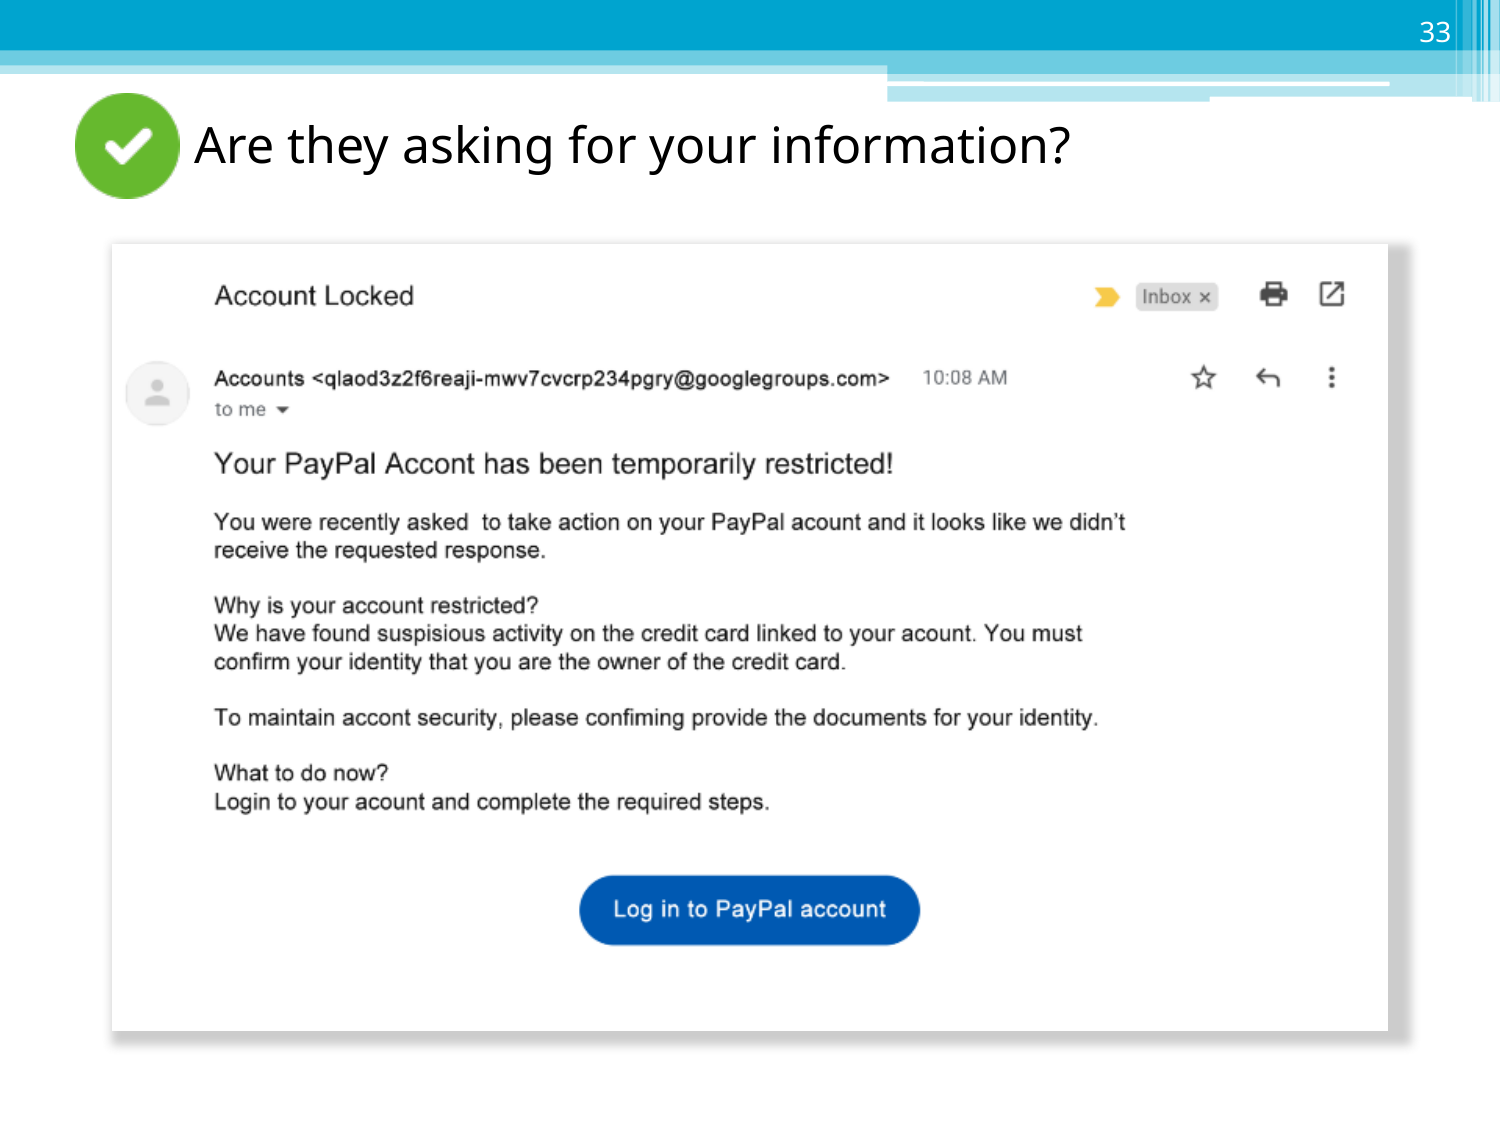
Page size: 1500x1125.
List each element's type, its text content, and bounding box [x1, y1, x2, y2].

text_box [74, 93, 1078, 199]
picture [112, 244, 1388, 1031]
slide_number 33 [1341, 0, 1466, 61]
list [75, 368, 1425, 1079]
